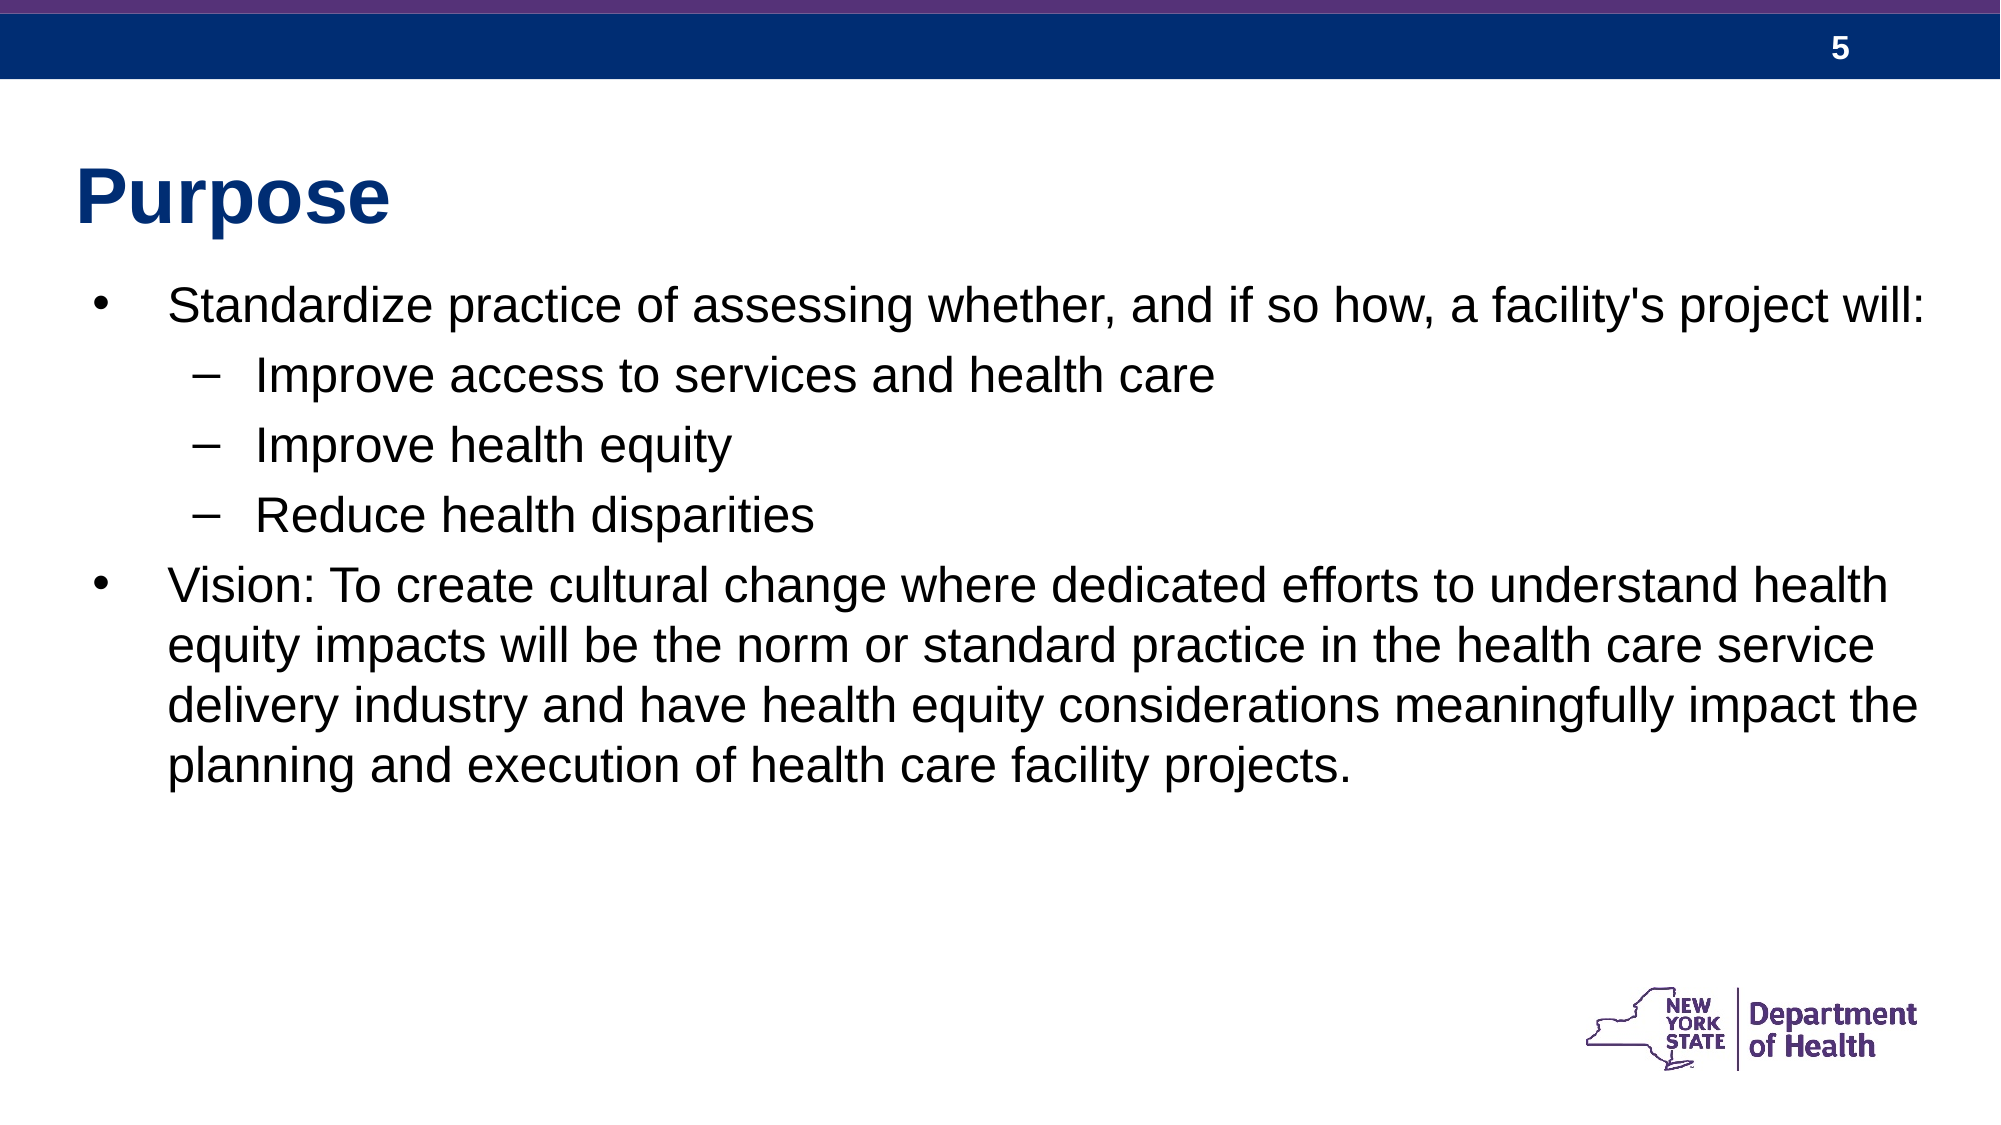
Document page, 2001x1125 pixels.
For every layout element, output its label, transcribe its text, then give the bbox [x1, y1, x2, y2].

list Standardize practice of assessing whether, and if so how, a facility's project will: Improve access to services and health care Improve health equity Reduce health disparities Vision: To create cultural change where dedicated efforts to understand health equity impacts will be the norm or standard practice in the health care service delivery industry and have health equity considerations meaningfully impact the planning and execution of health care facility projects. [77, 264, 1951, 915]
title Purpose [60, 97, 1941, 286]
picture [1586, 987, 1917, 1071]
